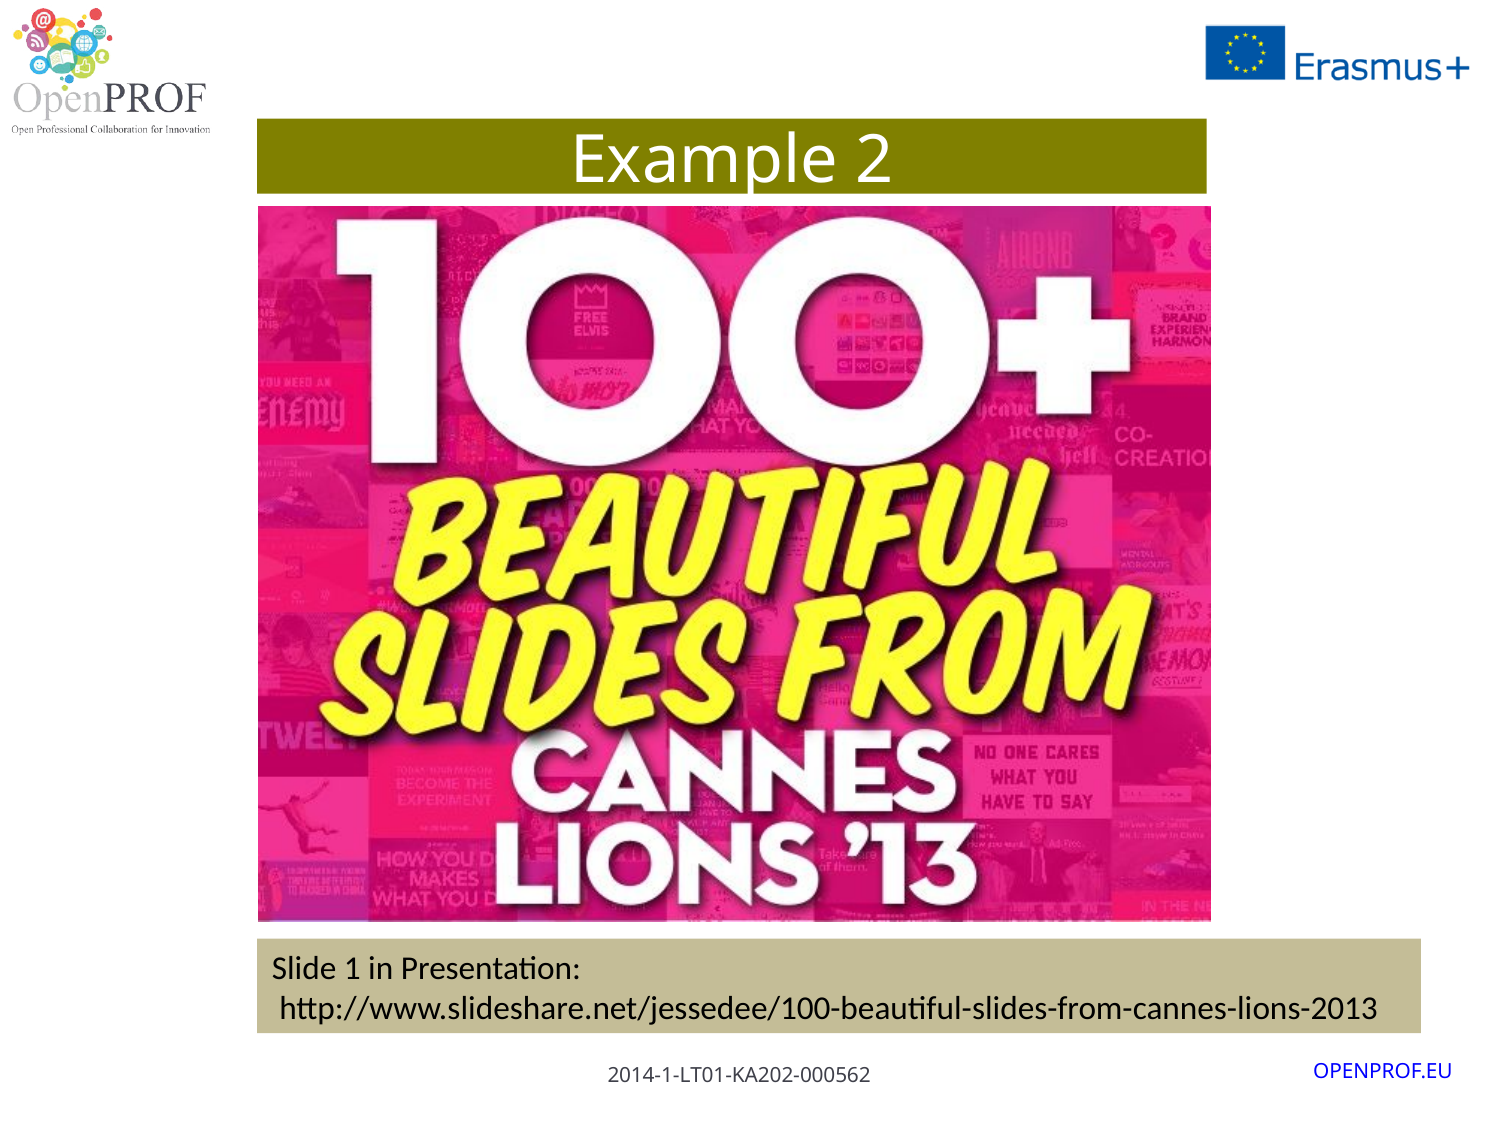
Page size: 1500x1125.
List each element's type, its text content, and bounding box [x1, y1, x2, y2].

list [258, 206, 1211, 922]
title Example 2 [257, 118, 1207, 194]
picture [0, 0, 212, 143]
text_box Slide 1 in Presentation: http://www.slideshare.net/jessedee/100-beautiful-slides-from-cannes-lions-2013 [257, 938, 1421, 1034]
picture [1202, 24, 1471, 84]
